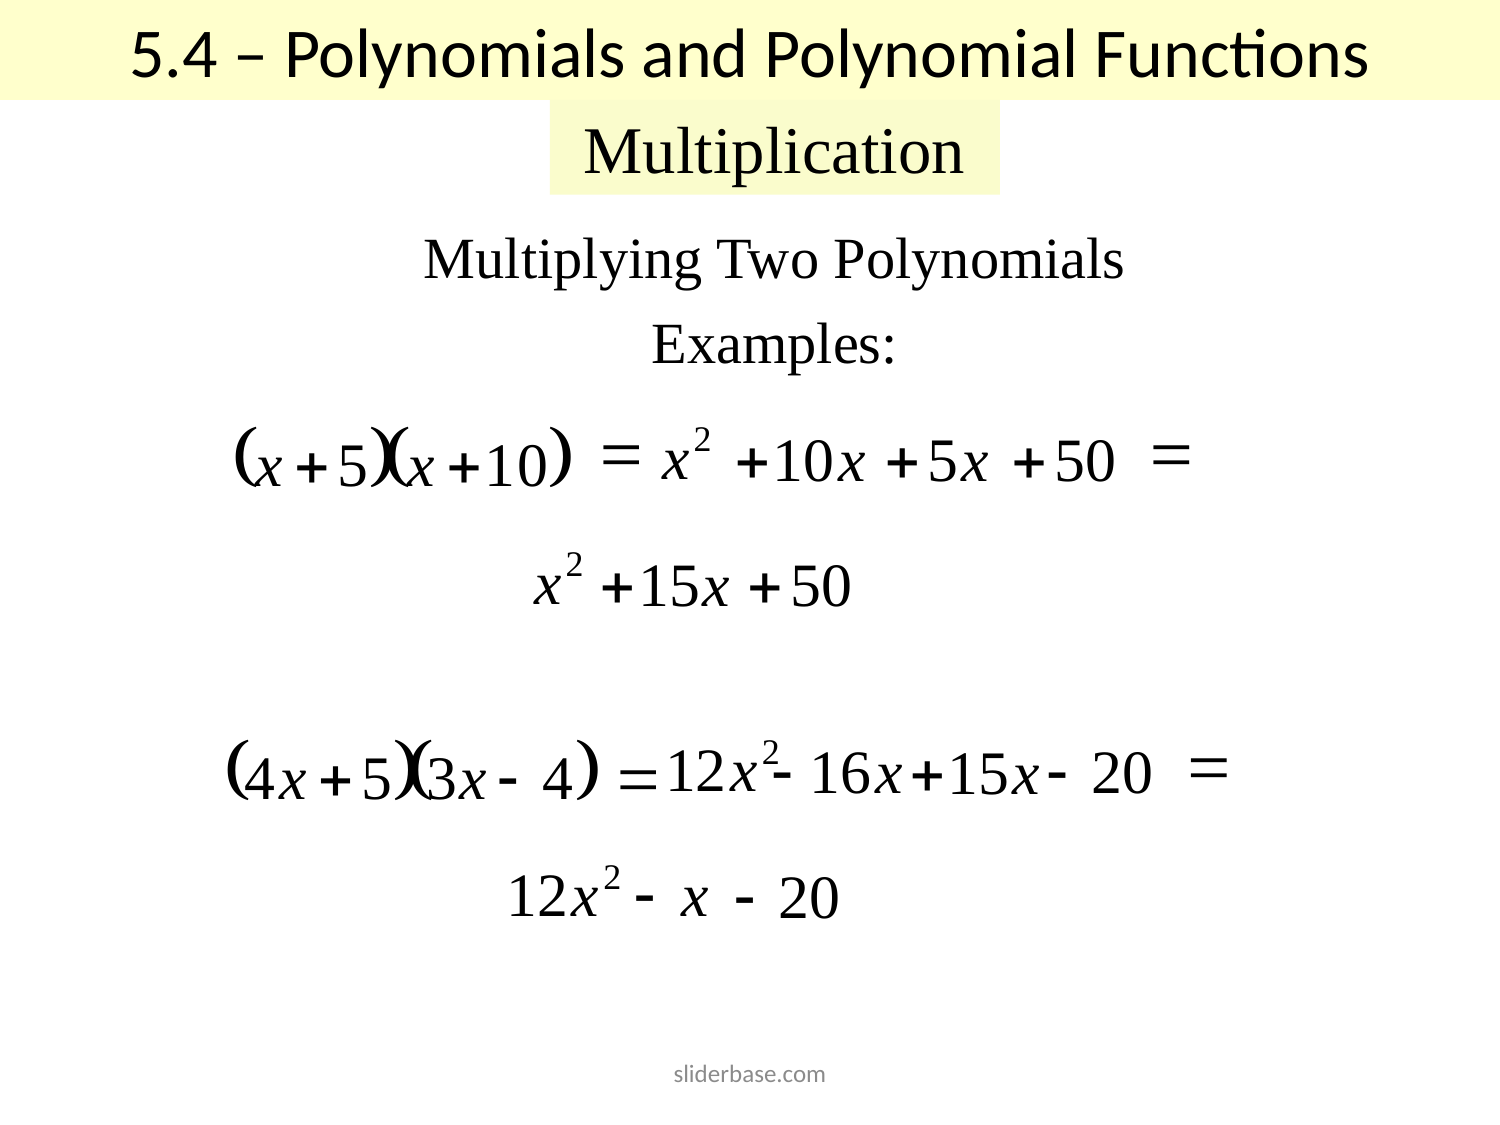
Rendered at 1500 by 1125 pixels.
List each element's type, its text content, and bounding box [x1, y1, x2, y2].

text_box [899, 737, 1035, 810]
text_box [1137, 437, 1190, 479]
text_box Multiplying Two Polynomials [406, 212, 1144, 298]
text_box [762, 737, 897, 810]
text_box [521, 537, 595, 620]
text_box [737, 549, 862, 623]
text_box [724, 424, 873, 498]
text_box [216, 737, 604, 826]
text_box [589, 549, 736, 623]
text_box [1174, 749, 1227, 792]
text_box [503, 849, 633, 933]
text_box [662, 724, 792, 808]
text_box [604, 762, 657, 804]
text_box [724, 862, 849, 935]
footer sliderbase.com [512, 1042, 988, 1103]
text_box Examples: [631, 297, 919, 383]
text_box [224, 424, 576, 513]
title 5.4 – Polynomials and Polynomial Functions [0, 0, 1500, 100]
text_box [649, 412, 723, 495]
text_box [1001, 424, 1126, 498]
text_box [587, 437, 640, 479]
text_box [1037, 737, 1162, 810]
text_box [624, 874, 719, 932]
text_box Multiplication [549, 99, 1000, 195]
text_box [874, 424, 999, 498]
